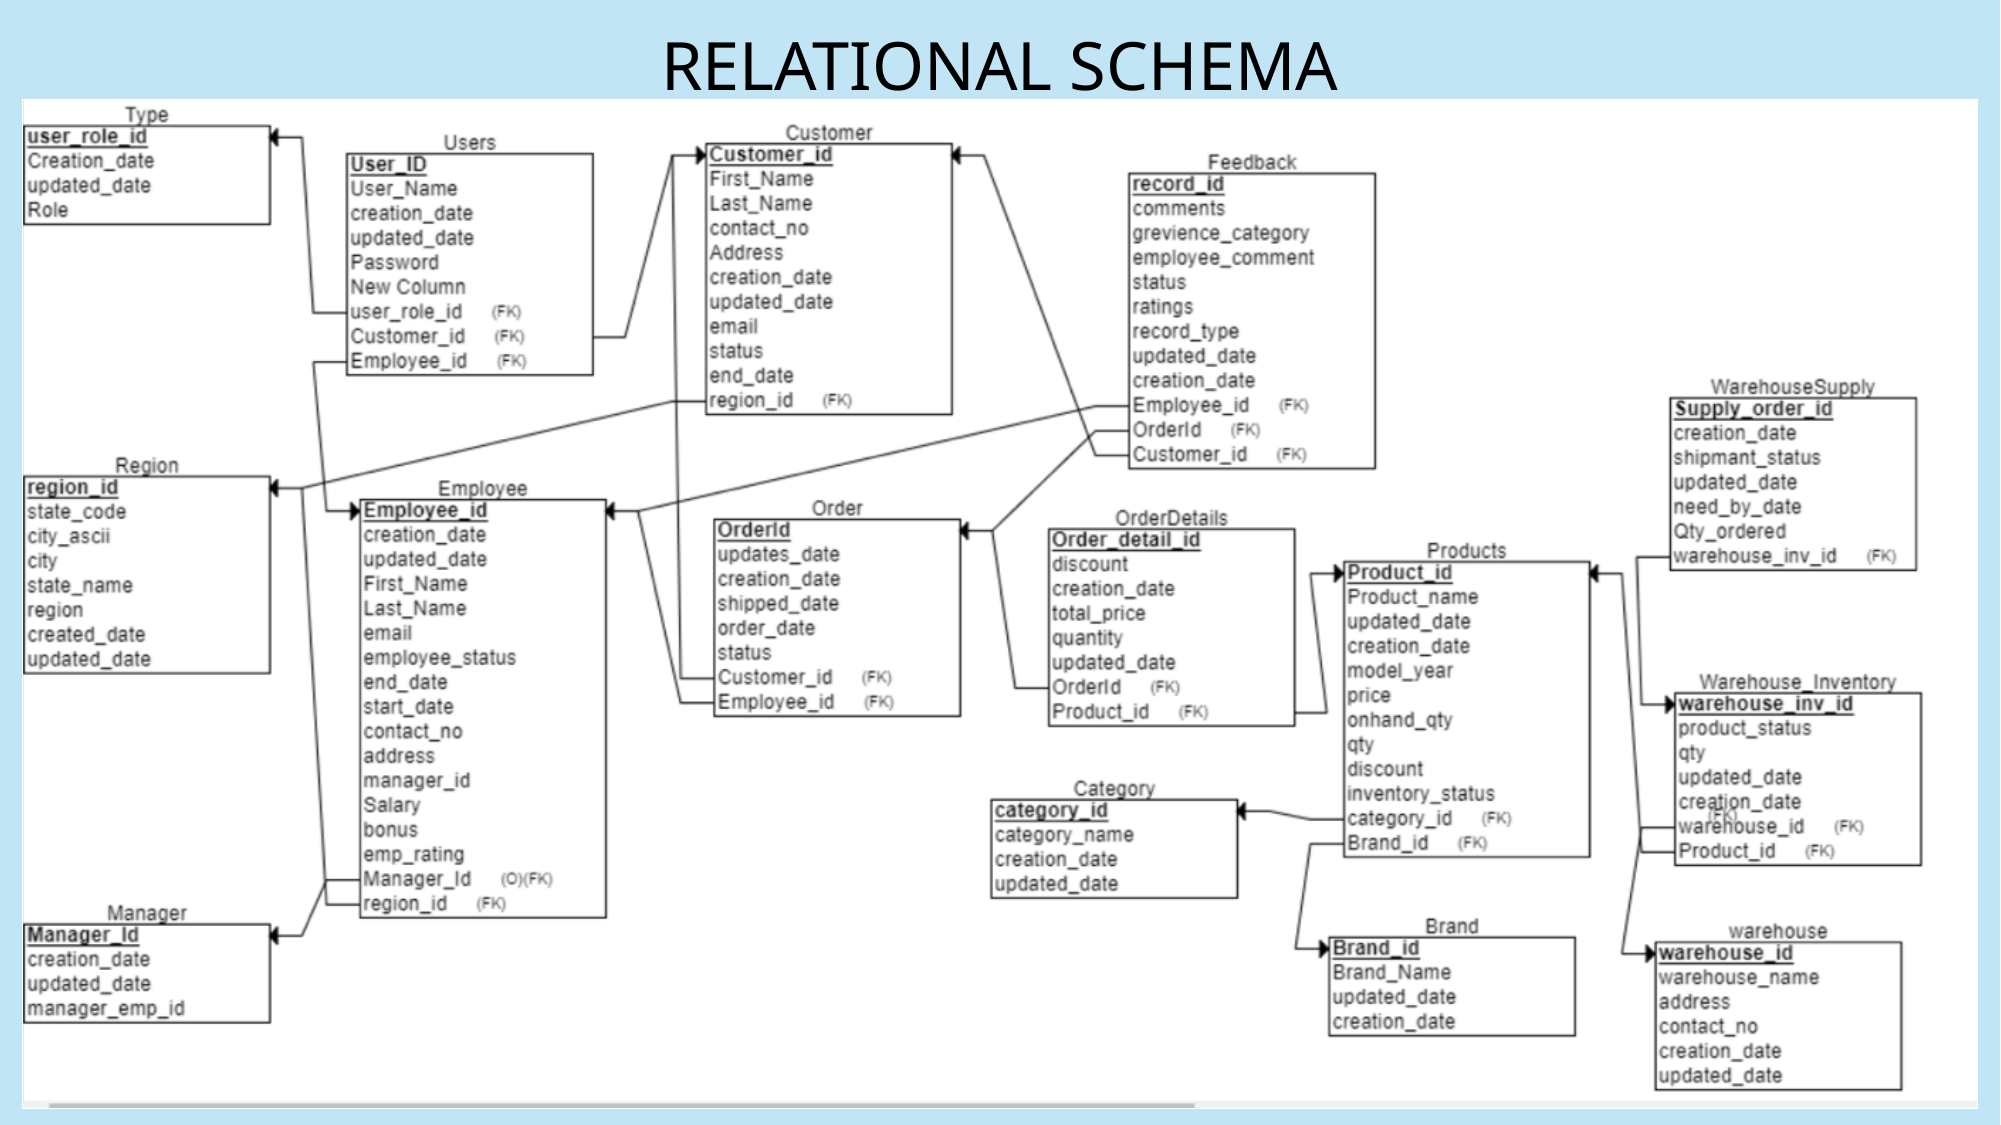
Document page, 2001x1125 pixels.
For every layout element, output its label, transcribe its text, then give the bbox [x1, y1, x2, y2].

picture [22, 99, 1978, 1110]
text_box RELATIONAL SCHEMA [646, 16, 1354, 99]
